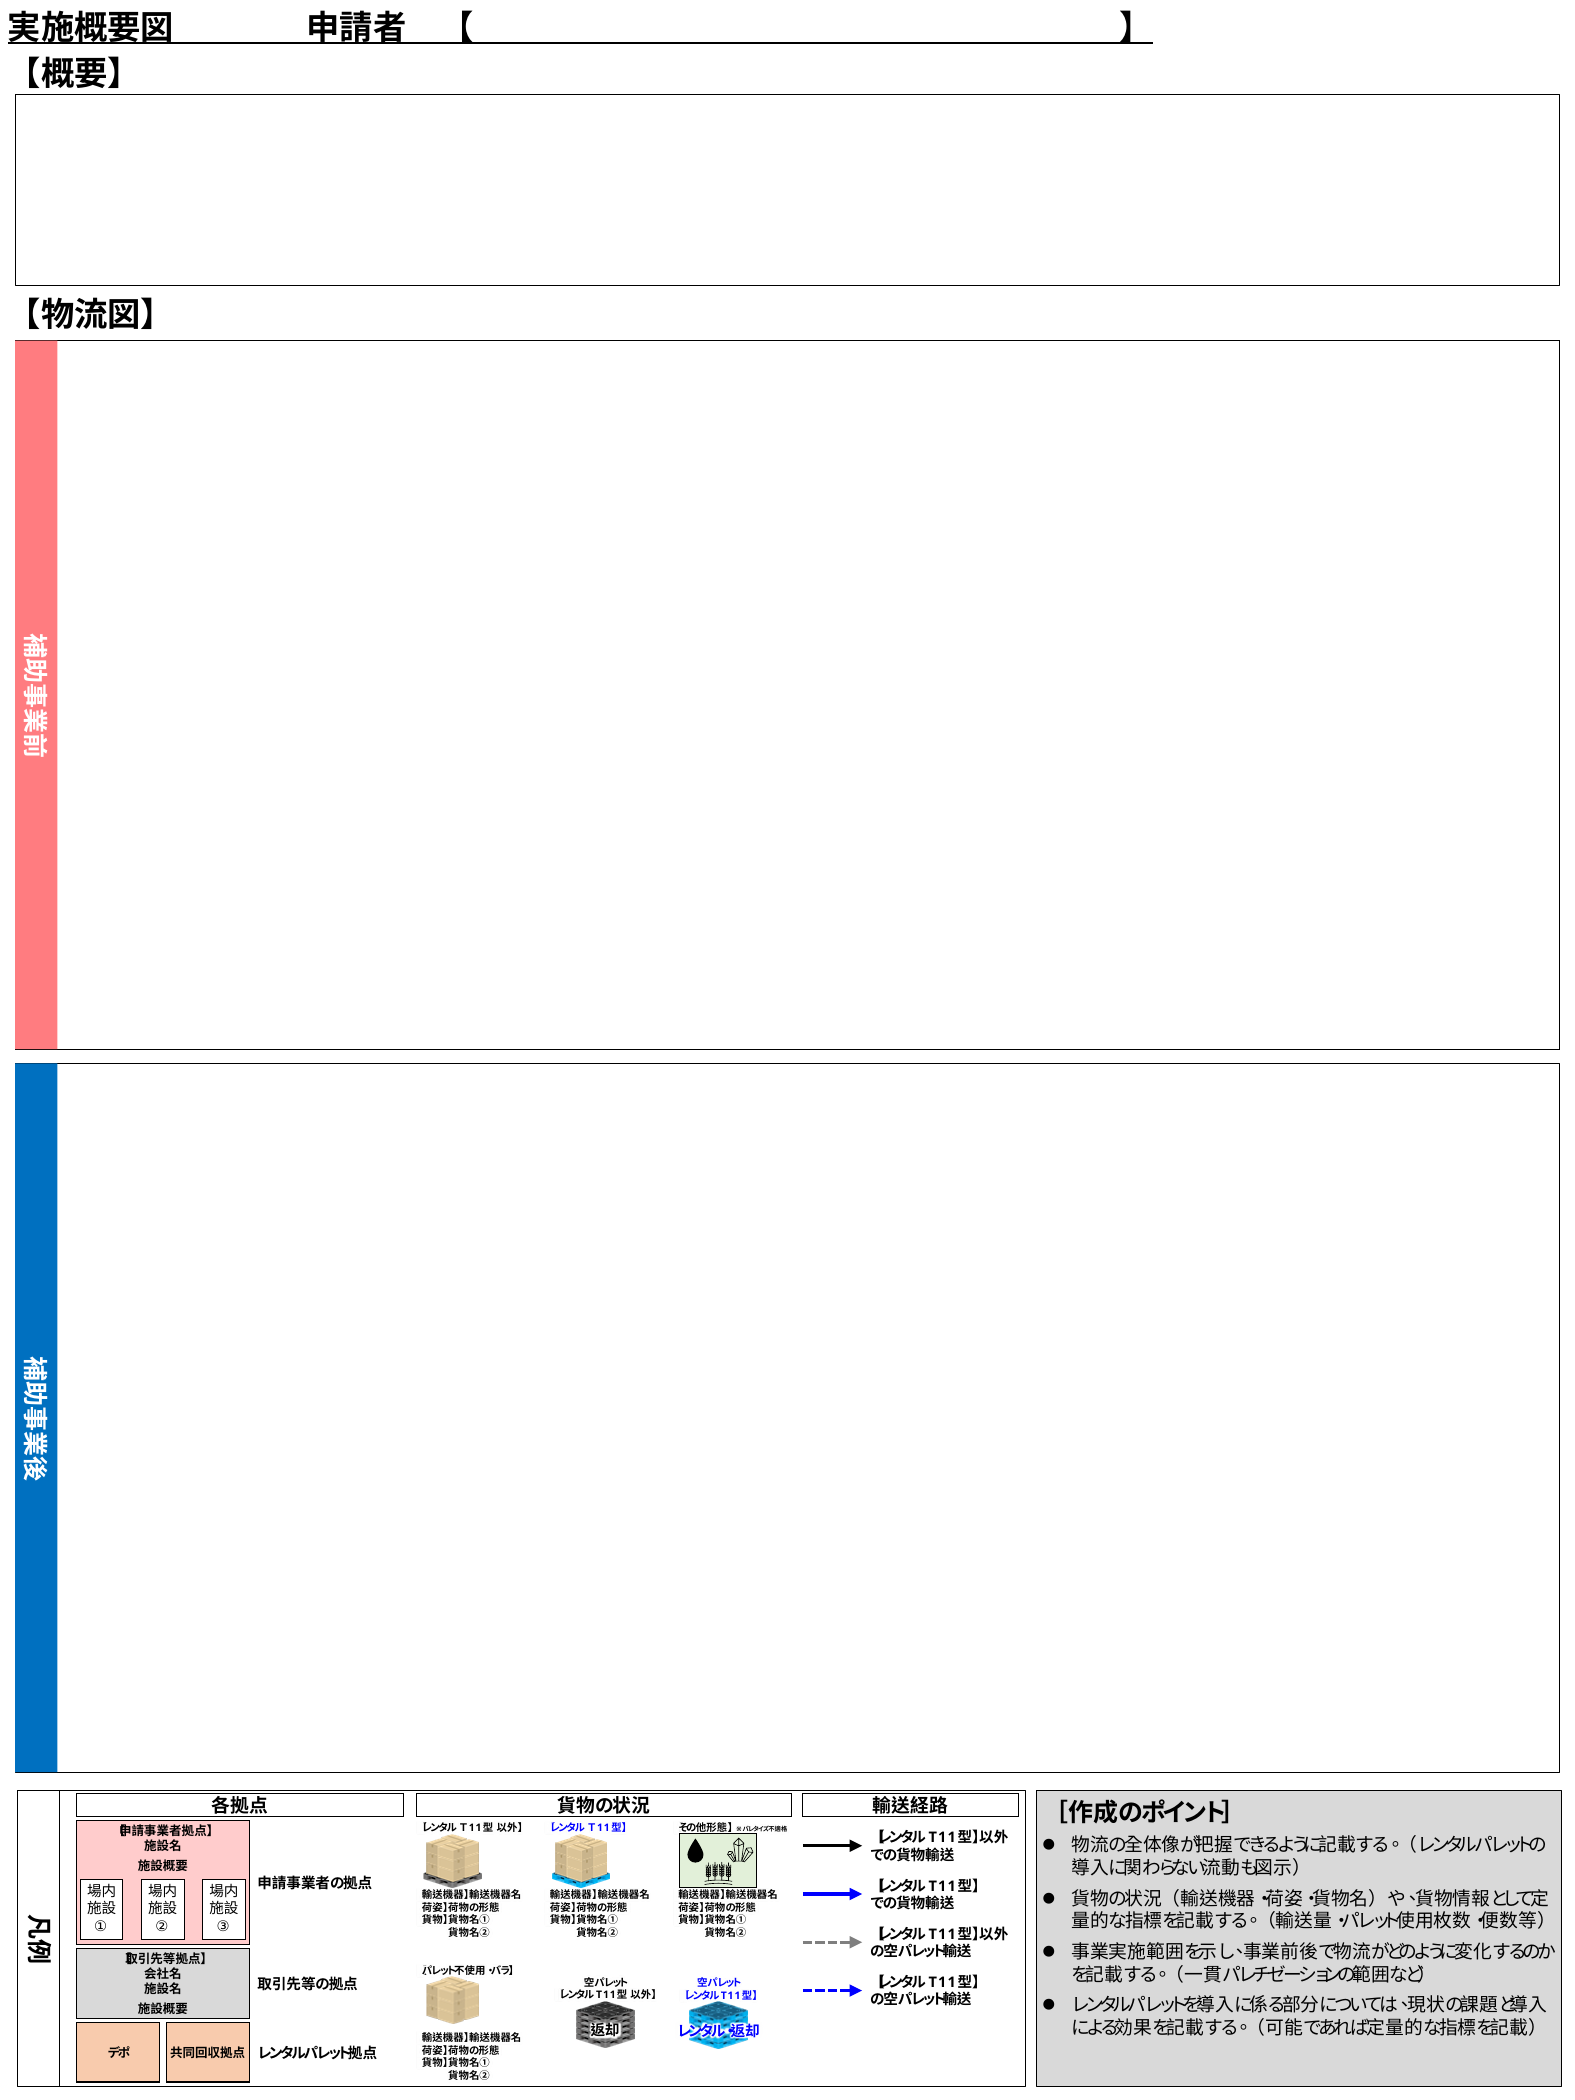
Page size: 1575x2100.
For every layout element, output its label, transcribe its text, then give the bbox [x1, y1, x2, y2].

text_box 【概要】 [0, 46, 497, 98]
picture [8, 1787, 1567, 2091]
text_box 実施概要図 申請者 【 】 [0, 0, 1387, 52]
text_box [15, 340, 1560, 1773]
text_box [15, 94, 1560, 286]
text_box 【物流図】 [0, 287, 497, 340]
